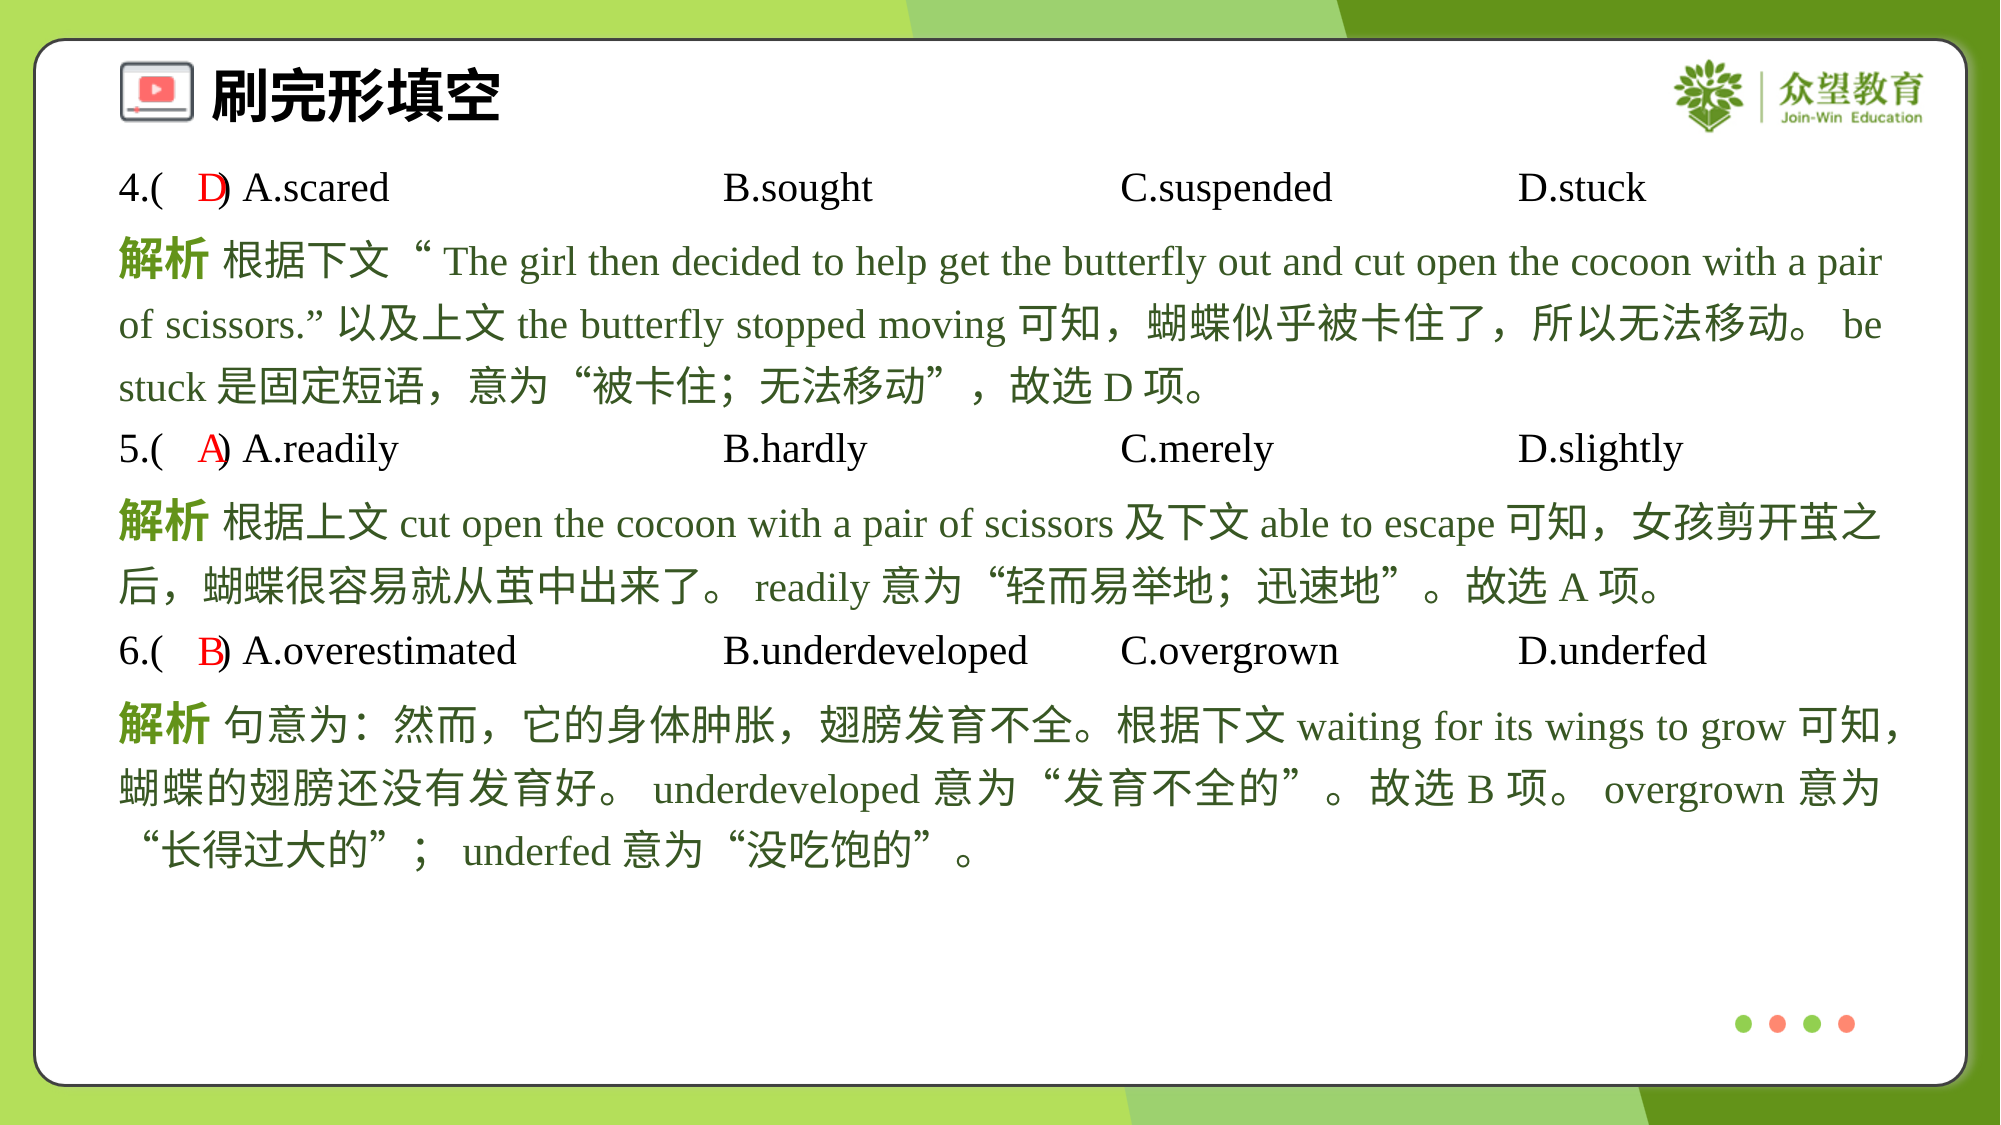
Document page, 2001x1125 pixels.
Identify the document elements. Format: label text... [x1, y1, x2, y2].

text_box A [192, 408, 233, 467]
text_box 6.( ) A.overestimated B.underdeveloped C.overgrown D.underfed [231, 610, 1883, 668]
text_box 解析 根据上文cut open the cocoon with a pair of scissors及下文able to escape可知，女孩剪开茧之后，蝴蝶很容易就从茧中出来了。readily意为“轻而易举地；迅速地”。故选A项。 [118, 478, 1883, 605]
picture [0, 0, 2000, 1125]
text_box 6.( ) A.overestimated B.underdeveloped C.overgrown D.underfed [118, 610, 192, 668]
text_box 解析 句意为：然而，它的身体肿胀，翅膀发育不全。根据下文waiting for its wings to grow可知，蝴蝶的翅膀还没有发育好。underdeveloped意为“发育不全的”。故选B项。overgrown意为“长得过大的”；underfed意为“没吃饱的”。 [118, 680, 1883, 870]
text_box D [192, 146, 233, 205]
text_box 5.( ) A.readily B.hardly C.merely D.slightly [118, 408, 192, 466]
text_box 5.( ) A.readily B.hardly C.merely D.slightly [233, 408, 1883, 466]
text_box 解析 根据下文“The girl then decided to help get the butterfly out and cut open the cocoon with a pair of scissors.”以及上文the butterfly stopped moving可知，蝴蝶似乎被卡住了，所以无法移动。be stuck是固定短语，意为“被卡住；无法移动”，故选D项。 [118, 215, 1883, 405]
text_box 4.( ) A.scared B.sought C.suspended D.stuck [118, 146, 192, 204]
text_box 4.( ) A.scared B.sought C.suspended D.stuck [233, 146, 1883, 204]
text_box B [192, 610, 231, 669]
